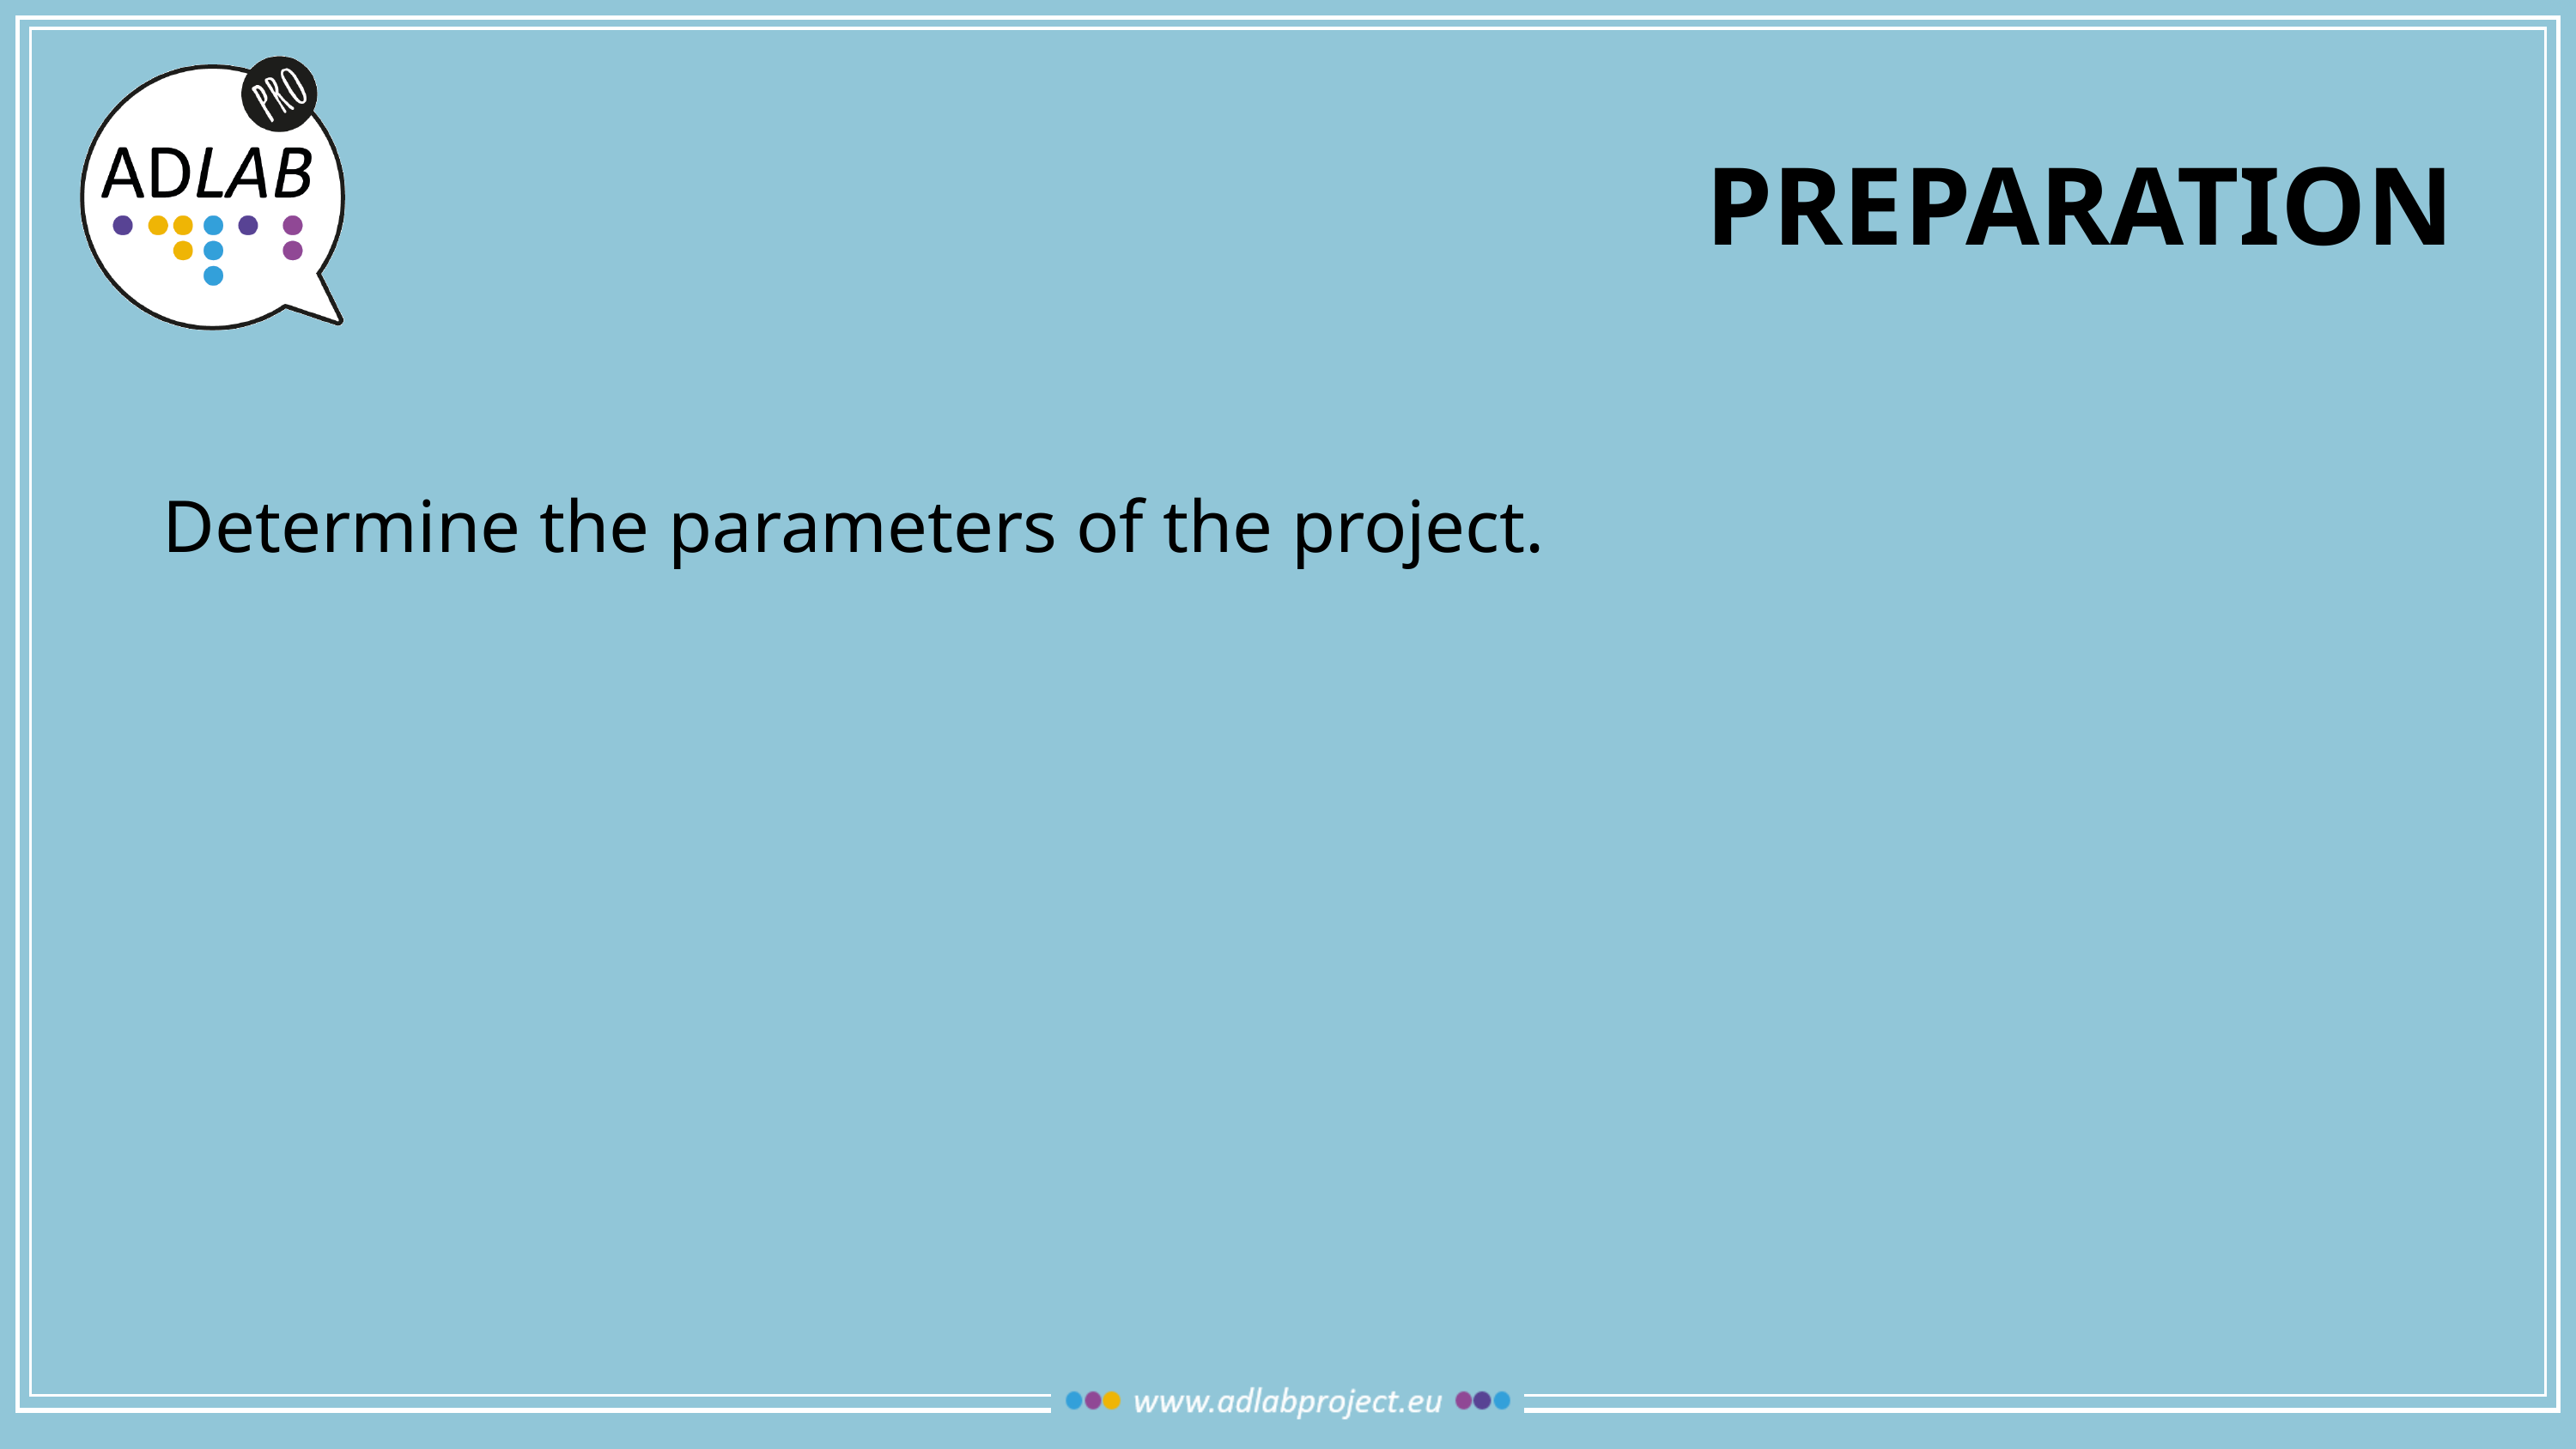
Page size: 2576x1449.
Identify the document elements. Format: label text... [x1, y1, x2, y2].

picture [72, 49, 353, 330]
picture [1051, 1378, 1524, 1429]
title PREPARATION [384, 70, 2467, 351]
list Determine the parameters of the project. [150, 431, 2467, 674]
